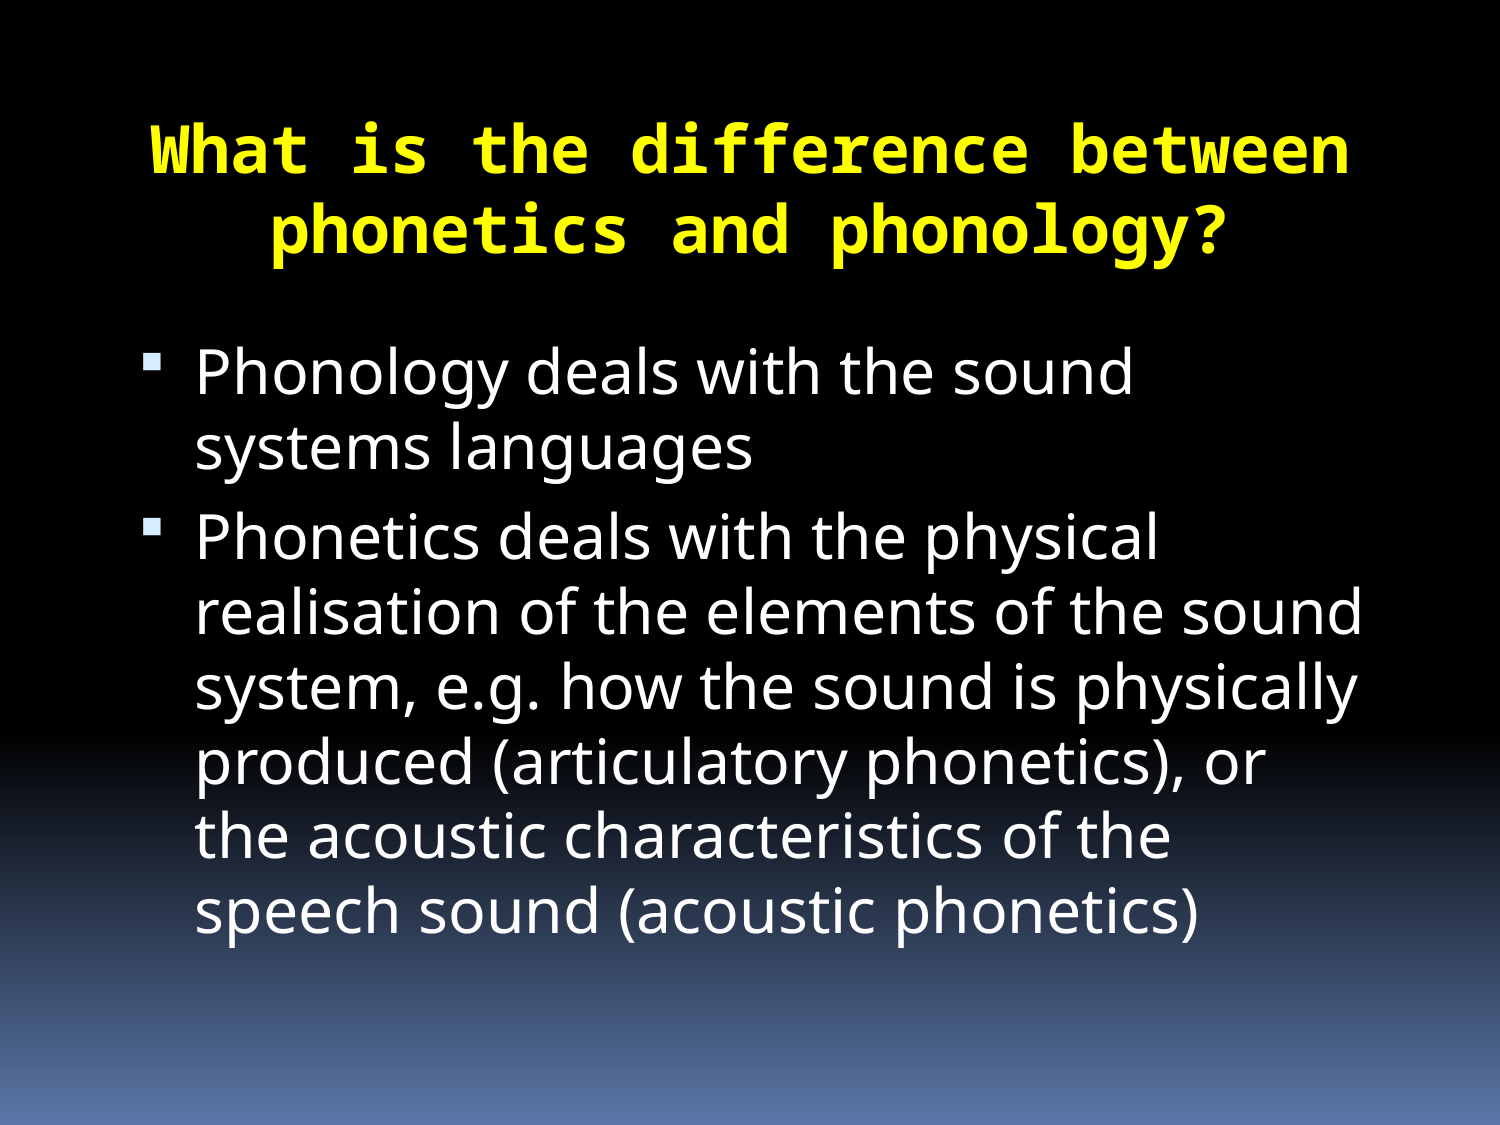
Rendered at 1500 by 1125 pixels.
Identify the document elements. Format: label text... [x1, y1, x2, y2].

text_box Phonology deals with the sound systems languages Phonetics deals with the physical realisation of the elements of the sound system, e.g. how the sound is physically produced (articulatory phonetics), or the acoustic characteristics of the speech sound (acoustic phonetics) [112, 324, 1388, 1000]
text_box What is the difference between phonetics and phonology? [112, 99, 1388, 288]
